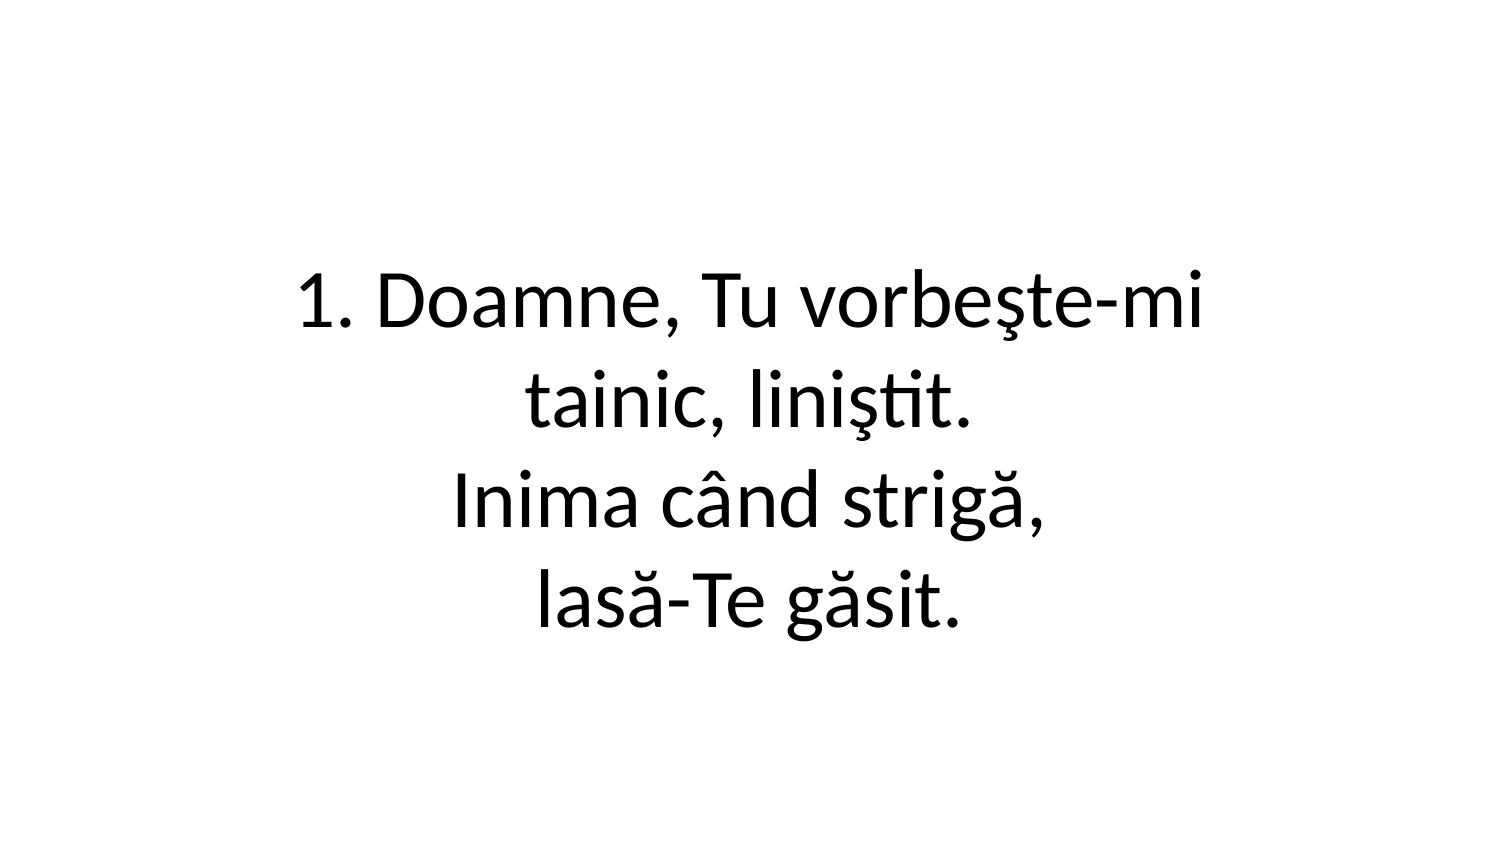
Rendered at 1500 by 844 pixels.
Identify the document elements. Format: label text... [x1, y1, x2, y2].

text_box 1. Doamne, Tu vorbeşte-mi tainic, liniştit. Inima când strigă, lasă-Te găsit. [278, 192, 1222, 652]
